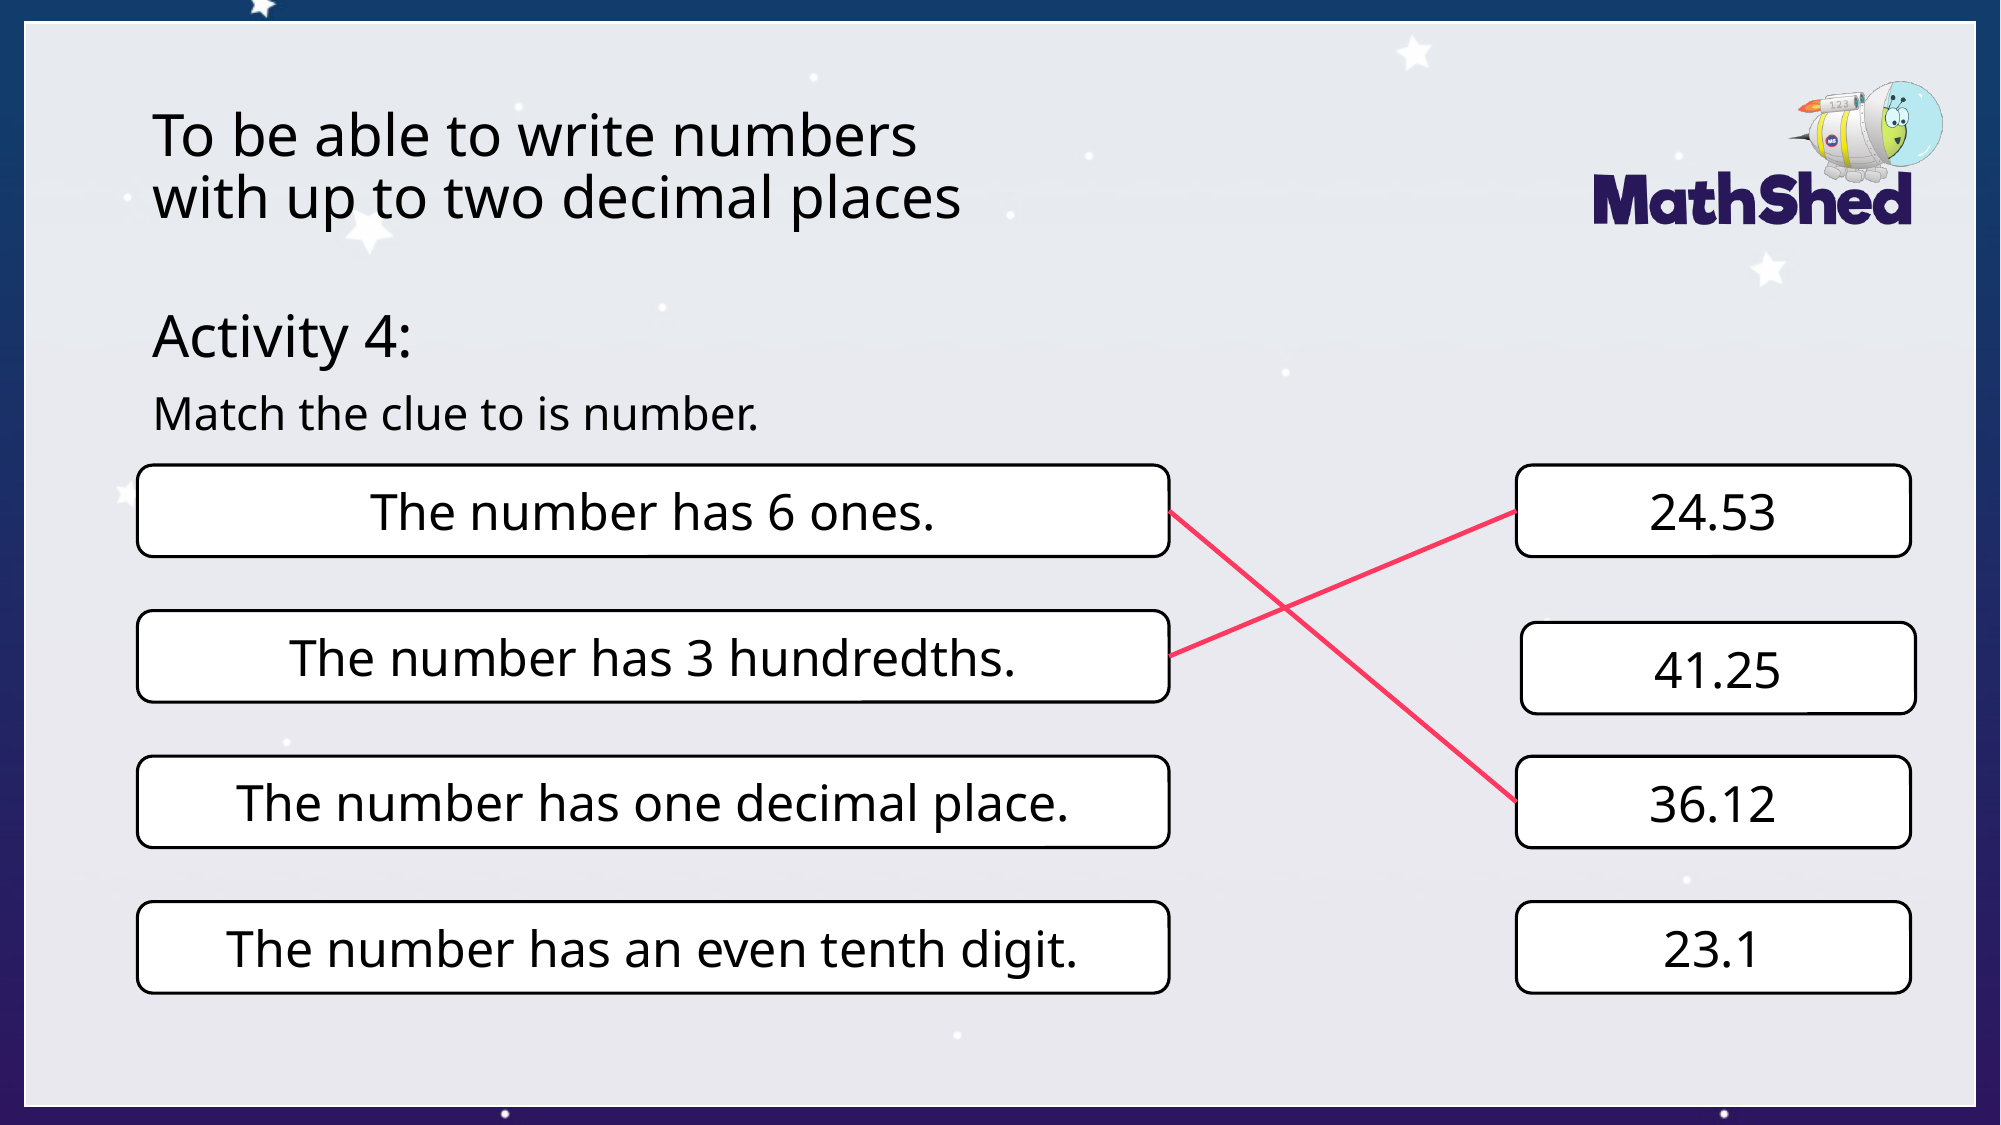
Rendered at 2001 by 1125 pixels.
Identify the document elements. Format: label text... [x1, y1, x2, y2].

text_box 41.25 [1520, 621, 1917, 715]
title To be able to write numbers with up to two decimal places [137, 59, 1578, 278]
text_box 24.53 [1515, 464, 1912, 558]
text_box The number has 3 hundredths. [136, 609, 1169, 704]
text_box The number has one decimal place. [136, 755, 1171, 849]
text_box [1169, 657, 1517, 803]
list Activity 4: Match the clue to is number. [137, 299, 1971, 1014]
text_box 23.1 [1515, 900, 1912, 995]
text_box 36.12 [1515, 755, 1912, 849]
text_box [1169, 510, 1517, 657]
text_box The number has 6 ones. [136, 464, 1171, 558]
picture [0, 0, 2001, 1125]
text_box The number has an even tenth digit. [136, 900, 1171, 995]
